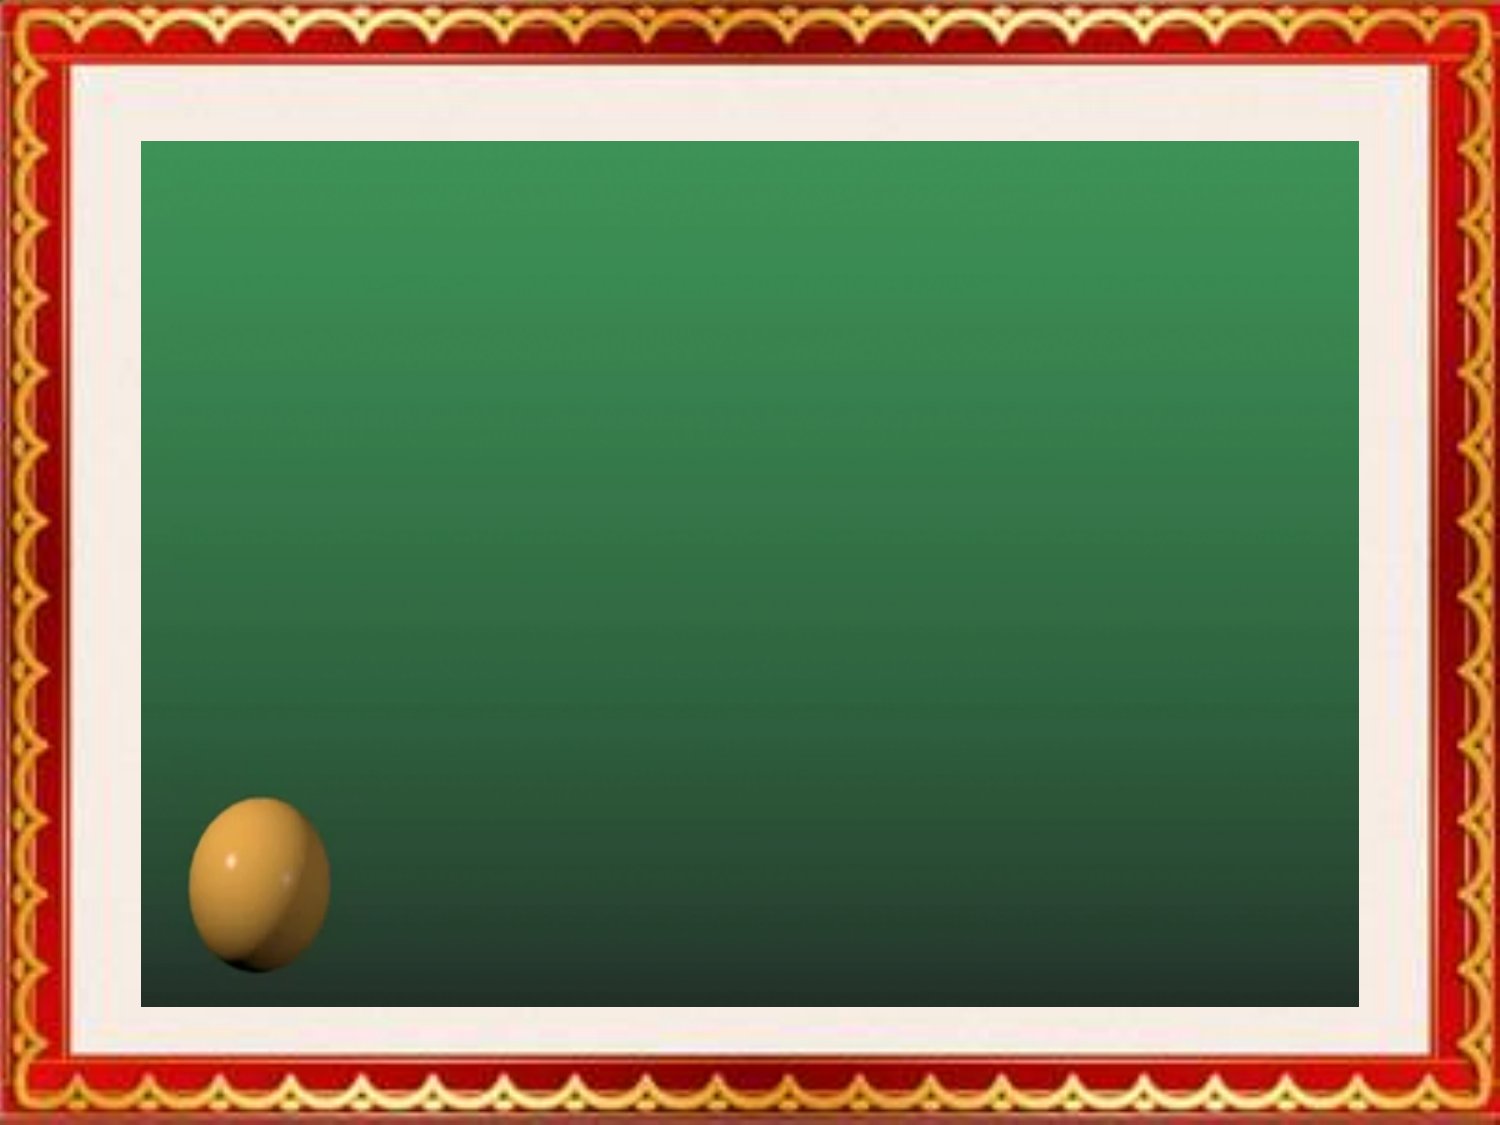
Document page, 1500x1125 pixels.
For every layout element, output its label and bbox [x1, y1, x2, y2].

list [140, 140, 1360, 1008]
picture [0, 0, 1500, 1125]
